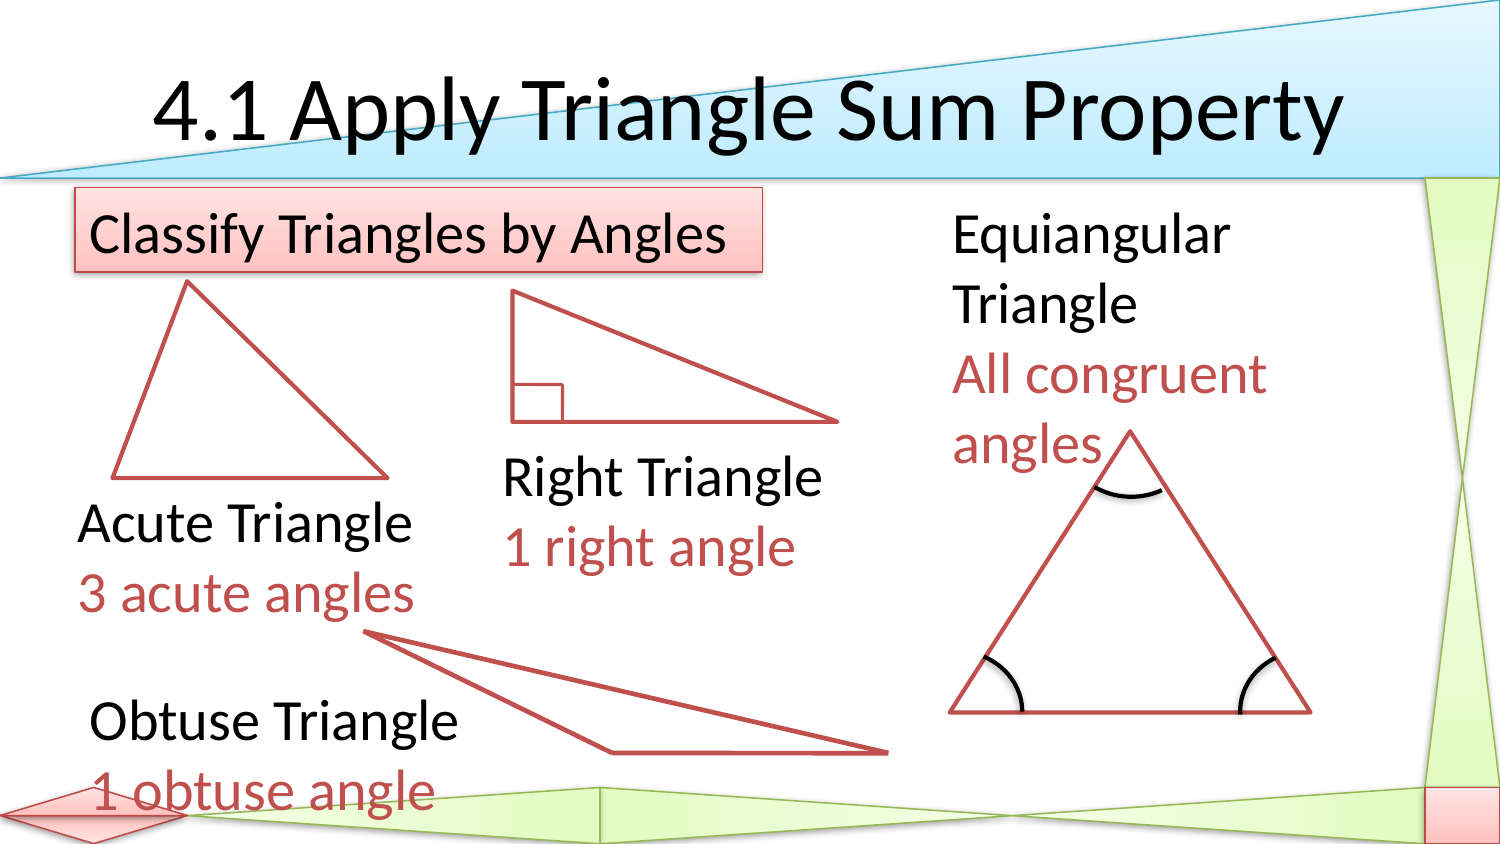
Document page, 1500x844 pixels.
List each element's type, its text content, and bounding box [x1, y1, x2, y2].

text_box [110, 279, 390, 481]
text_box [887, 374, 1376, 773]
text_box Obtuse Triangle 1 obtuse angle [74, 674, 513, 830]
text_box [512, 290, 838, 423]
title 4.1 Apply Triangle Sum Property [75, 33, 1425, 175]
text_box Right Triangle 1 right angle [487, 431, 863, 586]
text_box Acute Triangle 3 acute angles [62, 476, 475, 632]
text_box Equiangular Triangle All congruent angles [937, 187, 1400, 483]
text_box Classify Triangles by Angles [74, 187, 763, 273]
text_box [363, 630, 882, 754]
